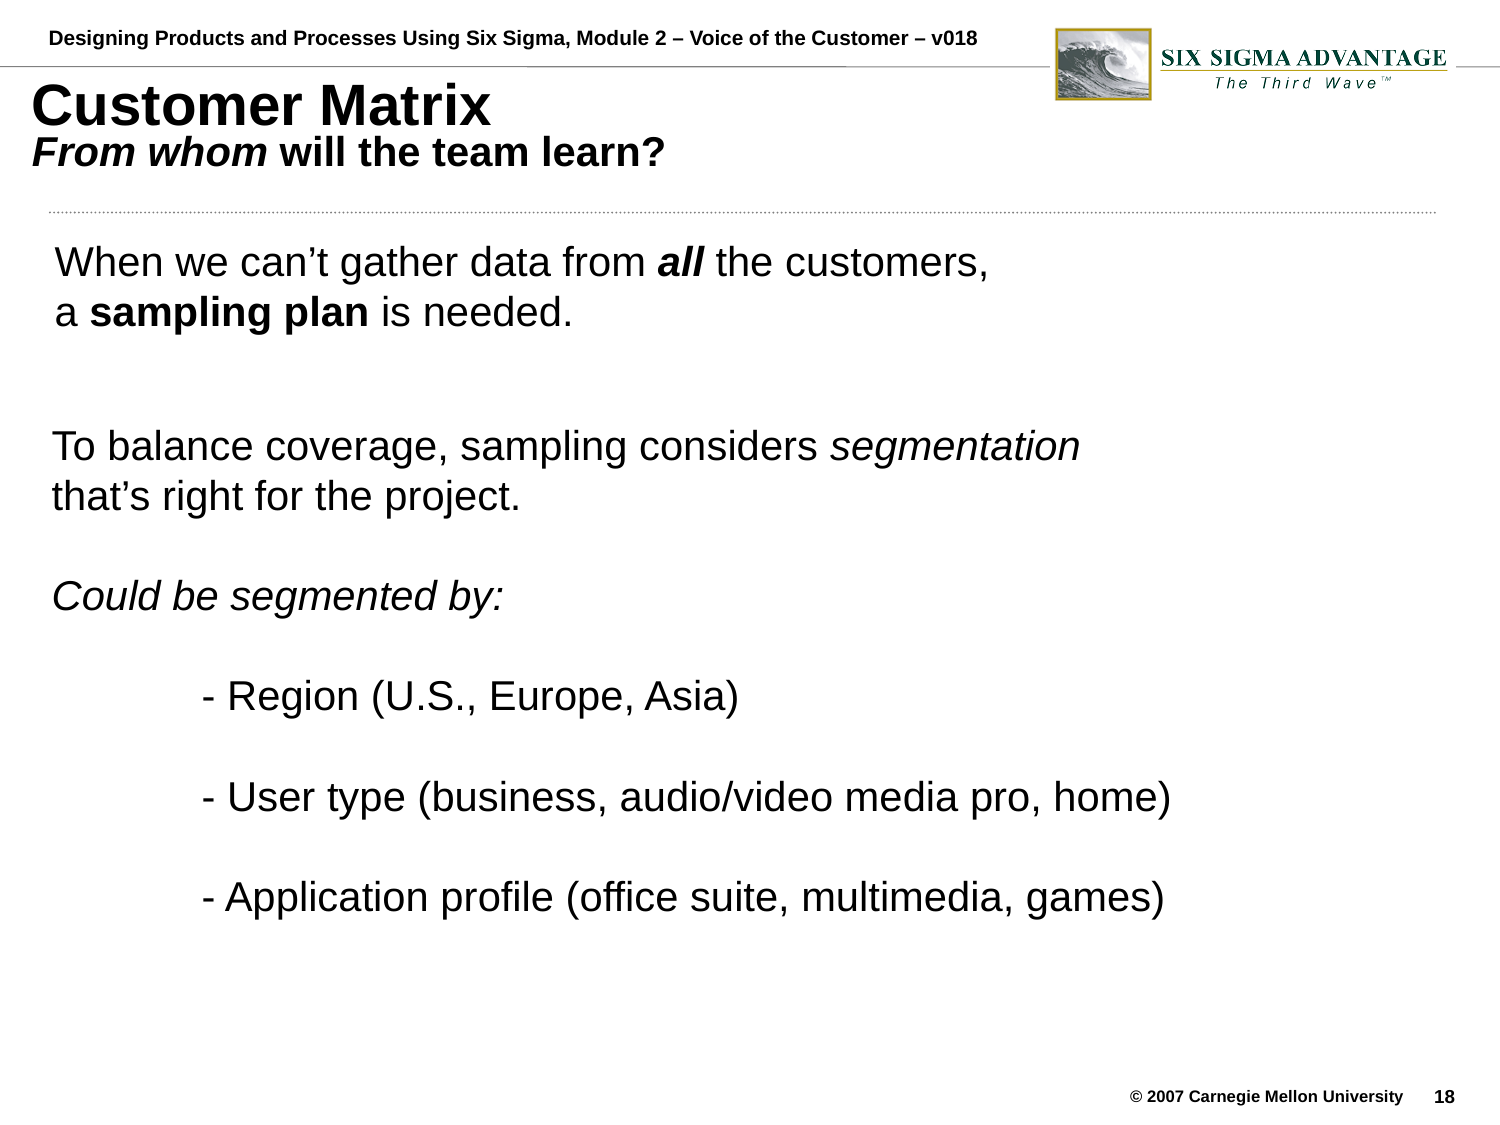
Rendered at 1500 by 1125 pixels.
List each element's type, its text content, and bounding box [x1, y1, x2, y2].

text_box When we can’t gather data from all the customers, a sampling plan is needed. [39, 227, 1434, 343]
picture [1049, 24, 1456, 104]
text_box To balance coverage, sampling considers segmentation that’s right for the project. Could be segmented by: - Region (U.S., Europe, Asia) - User type (business, audio/video media pro, home) - Application profile (office suite, multimedia, games) [36, 411, 1431, 977]
title Customer Matrix From whom will the team learn? [31, 83, 1500, 174]
